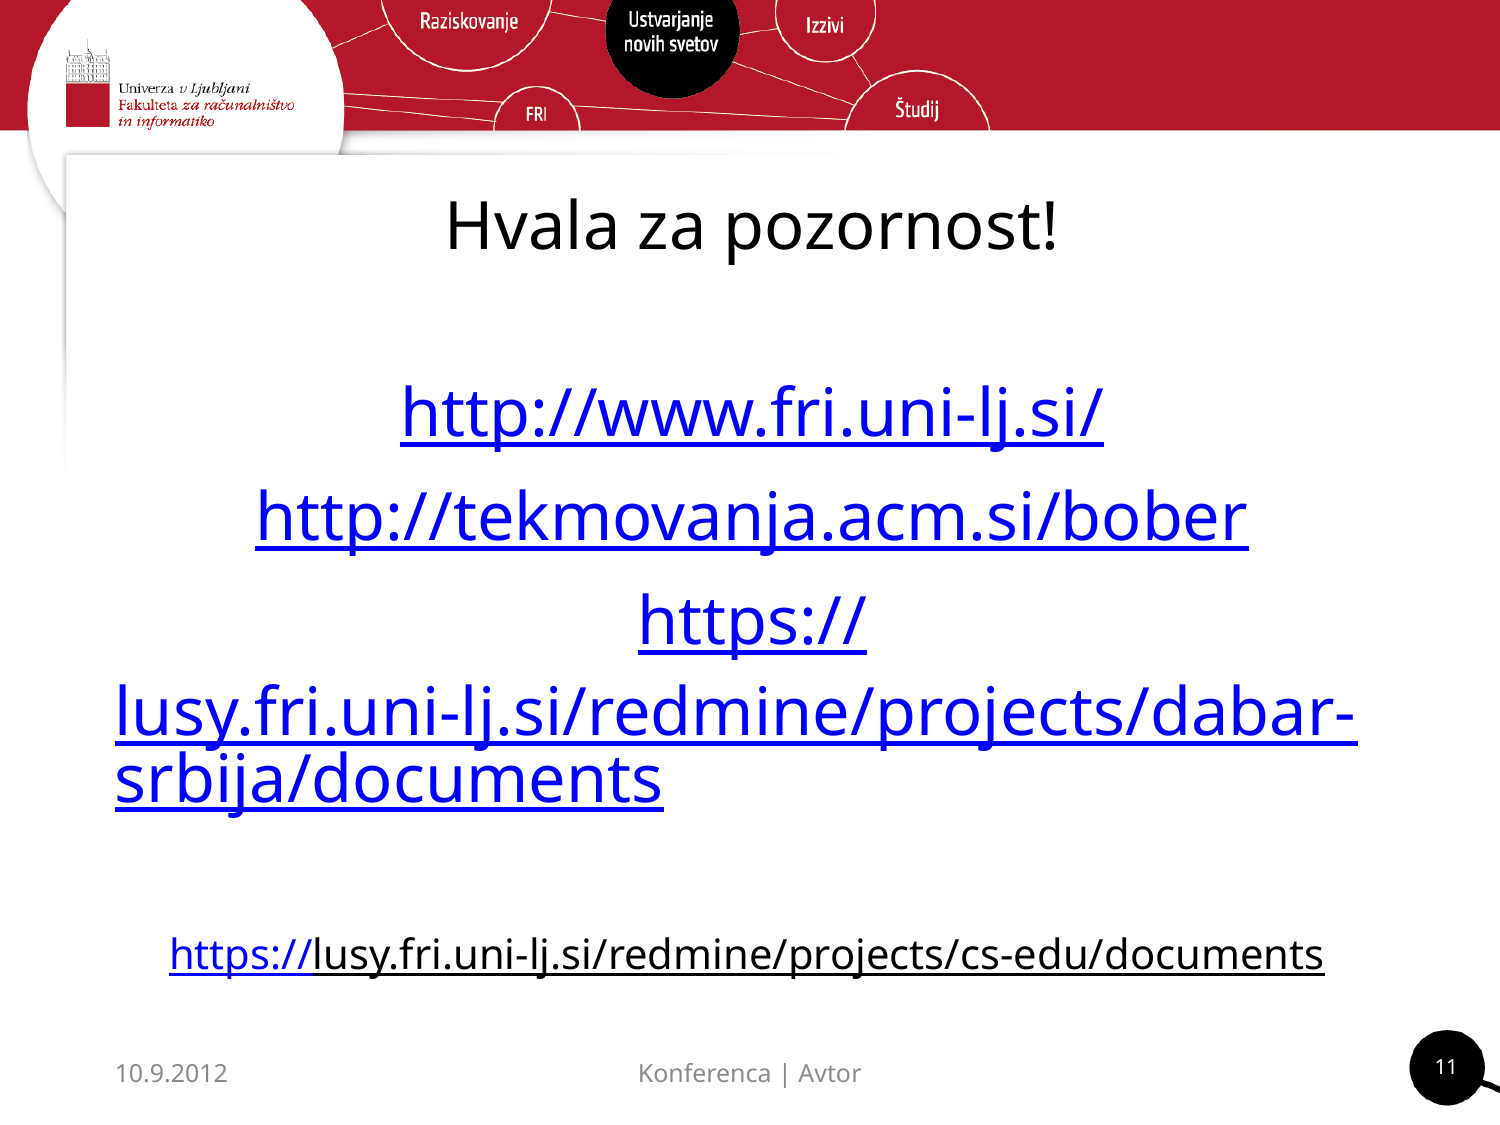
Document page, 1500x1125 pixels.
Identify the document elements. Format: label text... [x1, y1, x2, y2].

picture [0, 0, 1500, 1125]
footer Konferenca | Avtor [512, 1042, 988, 1103]
list Hvala za pozornost! http://www.fri.uni-lj.si/ http://tekmovanja.acm.si/bober https://lusy.fri.uni-lj.si/redmine/projects/dabar-srbija/documents https://lusy.fri.uni-lj.si/redmine/projects/cs-edu/documents [99, 175, 1405, 1016]
slide_number 11 [1404, 1034, 1488, 1101]
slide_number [99, 1042, 450, 1103]
